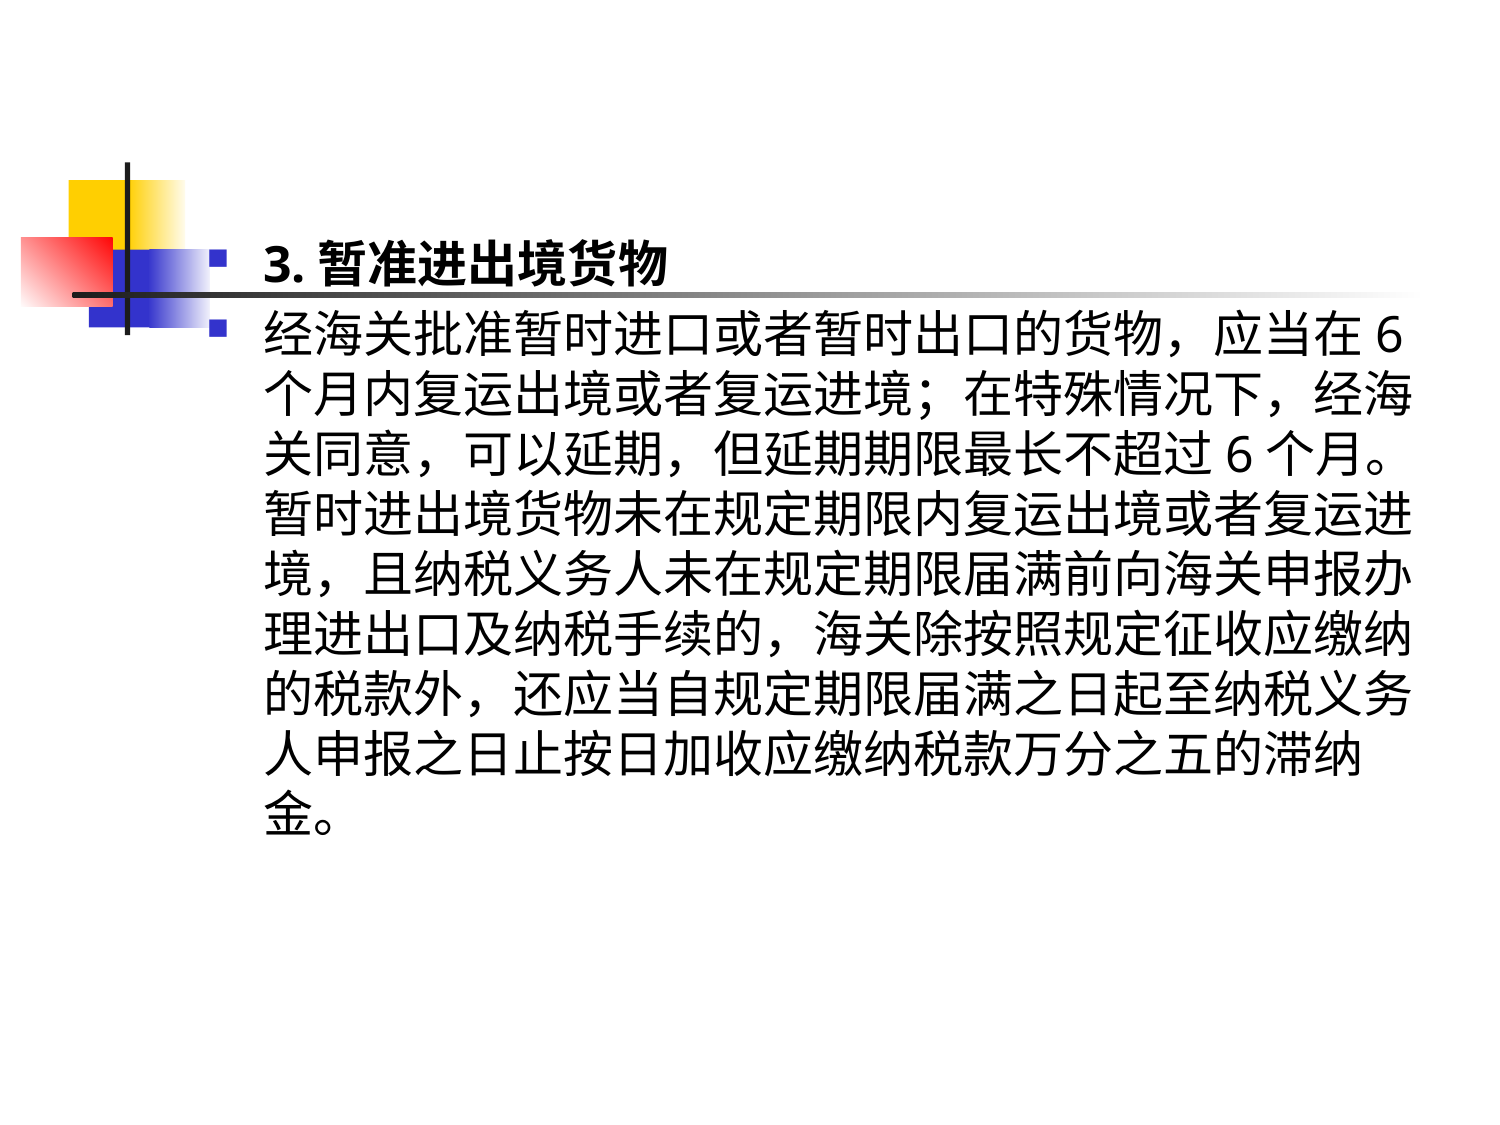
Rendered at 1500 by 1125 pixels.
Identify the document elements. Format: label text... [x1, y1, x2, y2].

list 3.暂准进出境货物 经海关批准暂时进口或者暂时出口的货物，应当在6个月内复运出境或者复运进境；在特殊情况下，经海关同意，可以延期，但延期期限最长不超过6个月。暂时进出境货物未在规定期限内复运出境或者复运进境，且纳税义务人未在规定期限届满前向海关申报办理进出口及纳税手续的，海关除按照规定征收应缴纳的税款外，还应当自规定期限届满之日起至纳税义务人申报之日止按日加收应缴纳税款万分之五的滞纳金。 [191, 224, 1468, 901]
